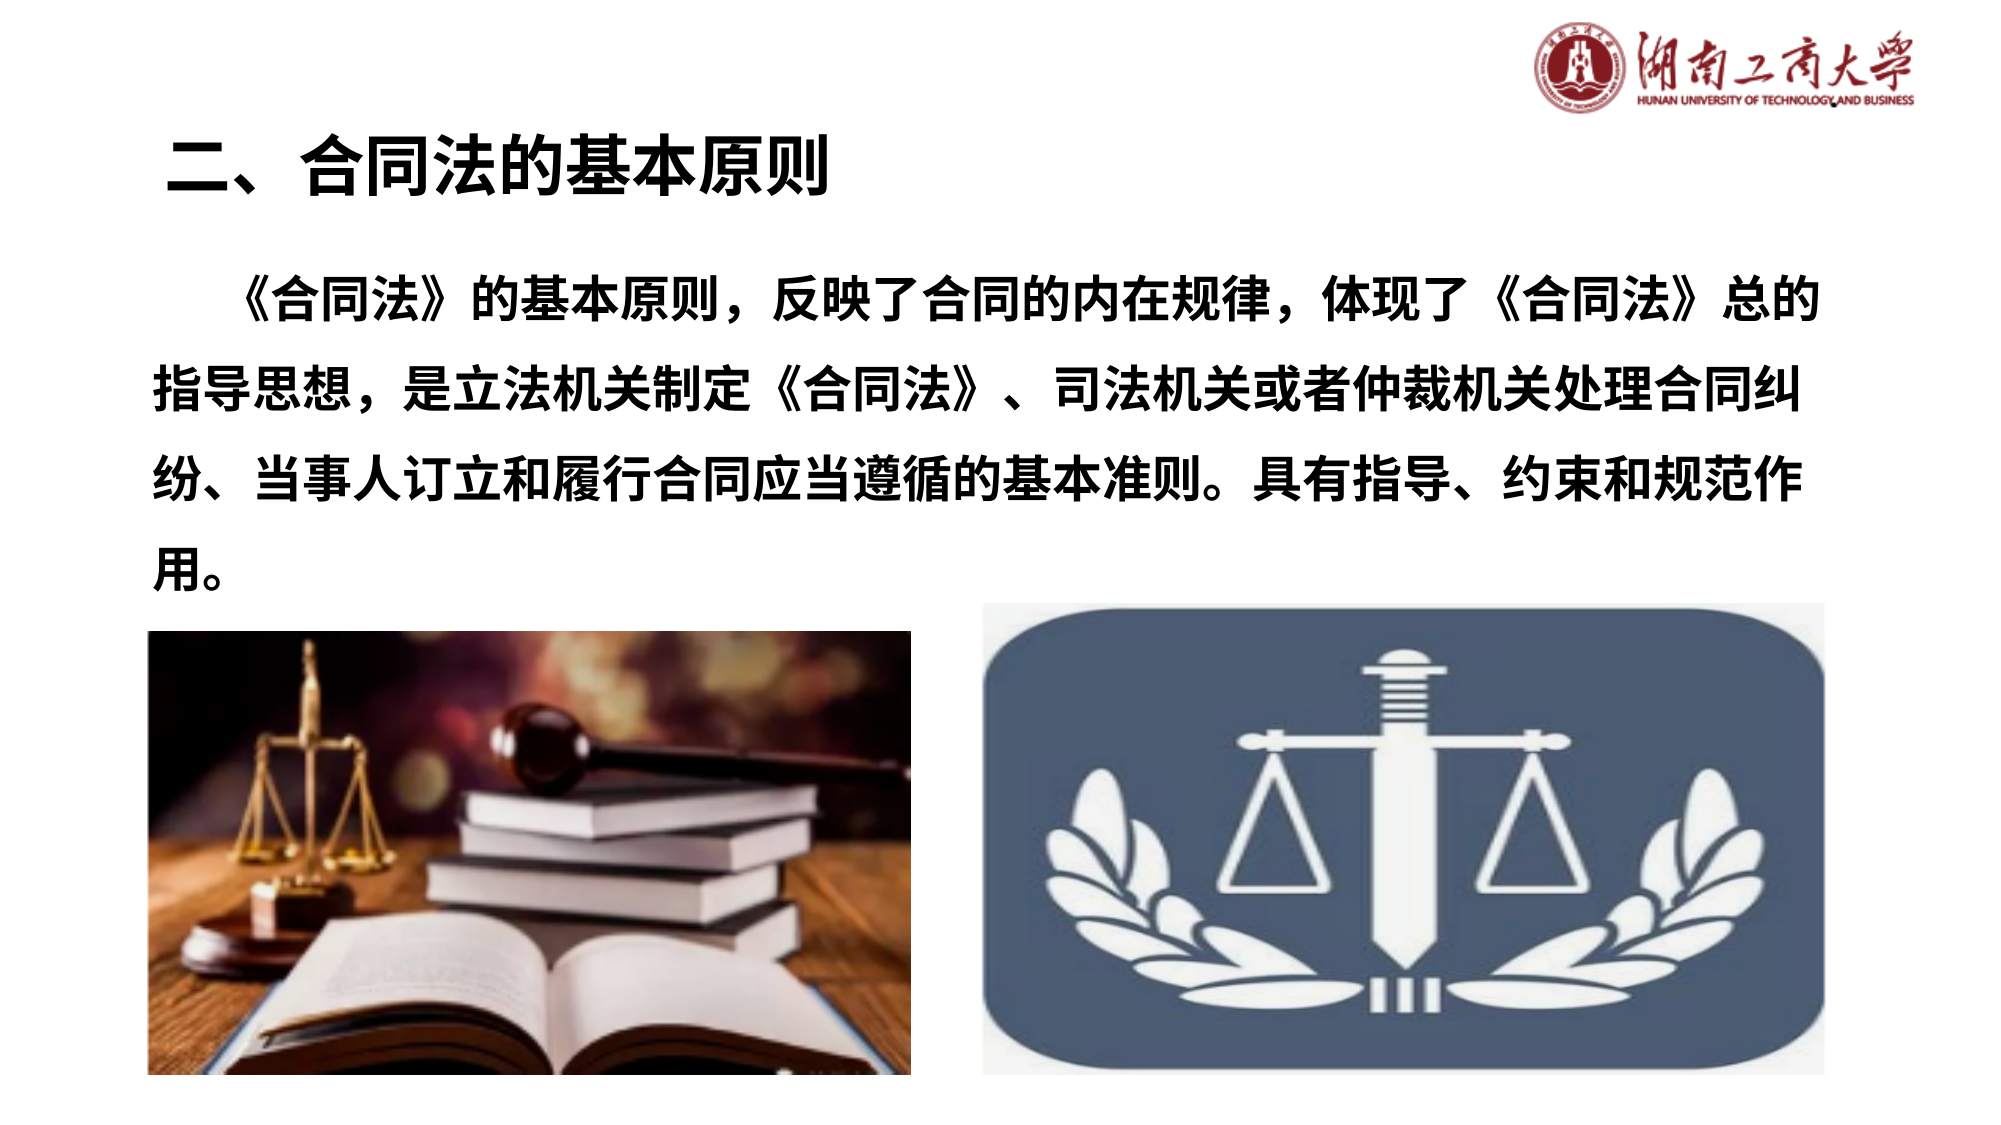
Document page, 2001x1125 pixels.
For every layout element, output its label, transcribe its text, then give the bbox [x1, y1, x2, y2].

picture [1533, 21, 1922, 117]
title 二、合同法的基本原则 [149, 59, 1875, 278]
picture [137, 631, 911, 1075]
picture [974, 603, 1839, 1075]
list 《合同法》的基本原则，反映了合同的内在规律，体现了《合同法》总的指导思想，是立法机关制定《合同法》、司法机关或者仲裁机关处理合同纠纷、当事人订立和履行合同应当遵循的基本准则。具有指导、约束和规范作用。 [137, 230, 1863, 945]
